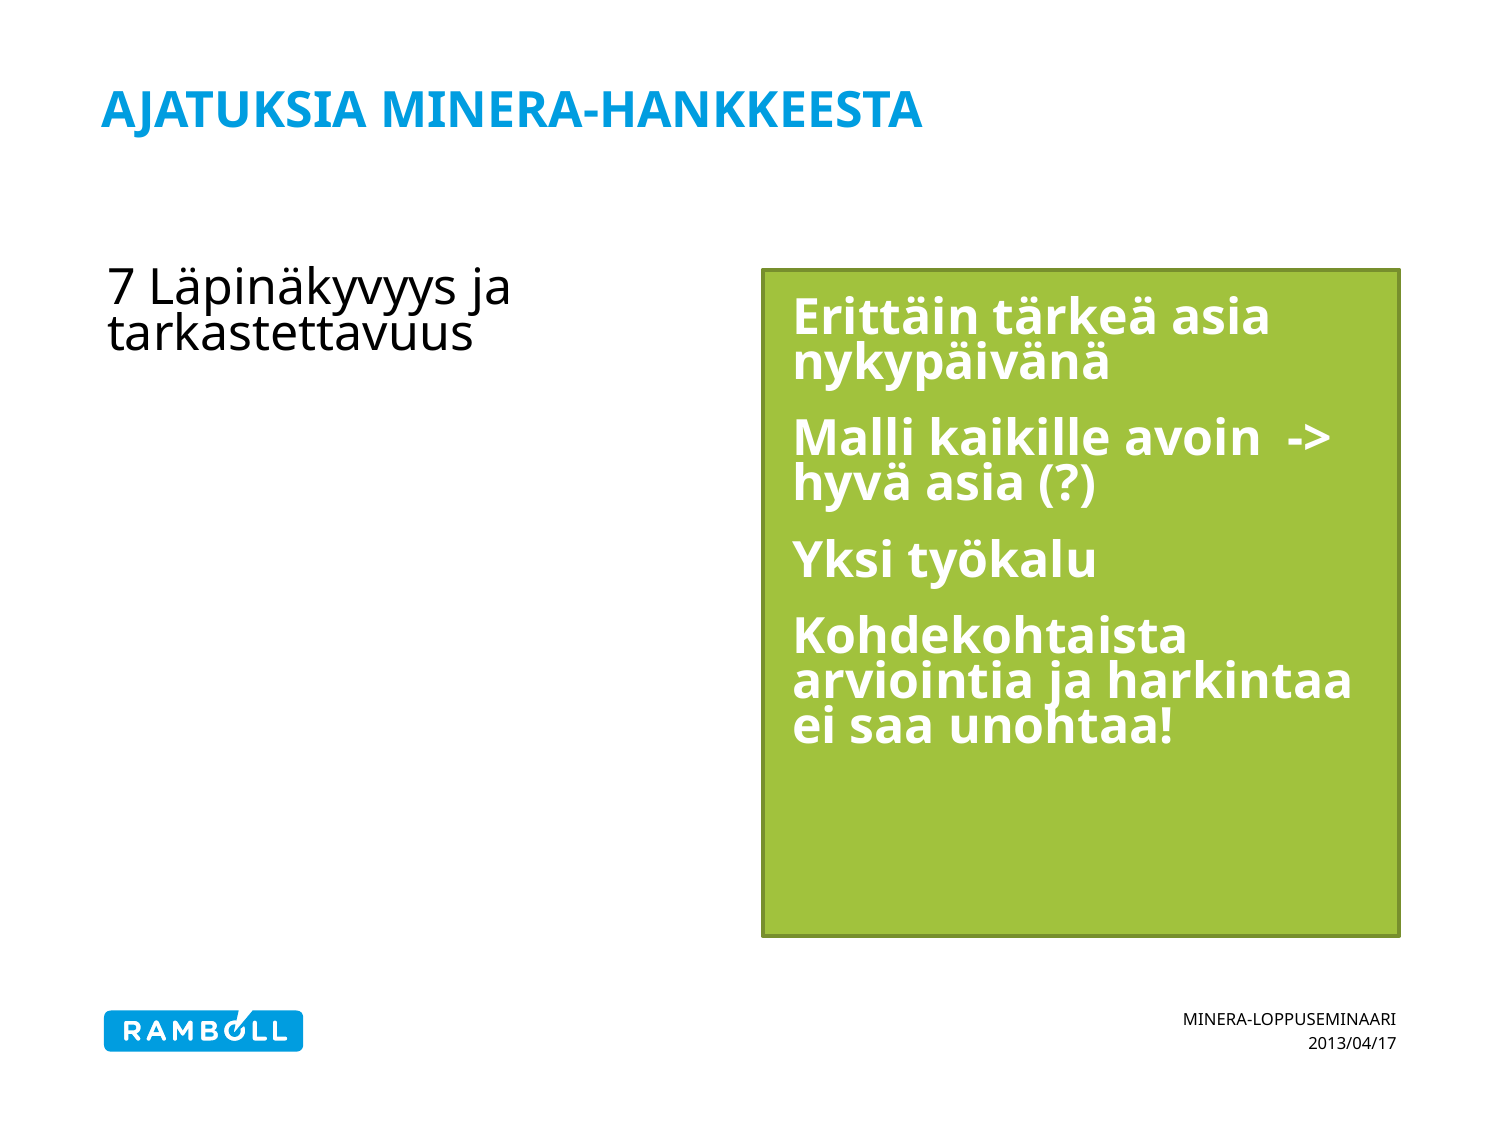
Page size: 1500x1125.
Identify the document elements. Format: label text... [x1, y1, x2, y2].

text_box Erittäin tärkeä asia nykypäivänä Malli kaikille avoin -> hyvä asia (?) Yksi työkalu Kohdekohtaista arviointia ja harkintaa ei saa unohtaa! [761, 268, 1401, 938]
list 7 Läpinäkyvyys ja tarkastettavuus [101, 269, 738, 937]
title ajatuksia Minera-hankkeesta [101, 73, 1401, 198]
